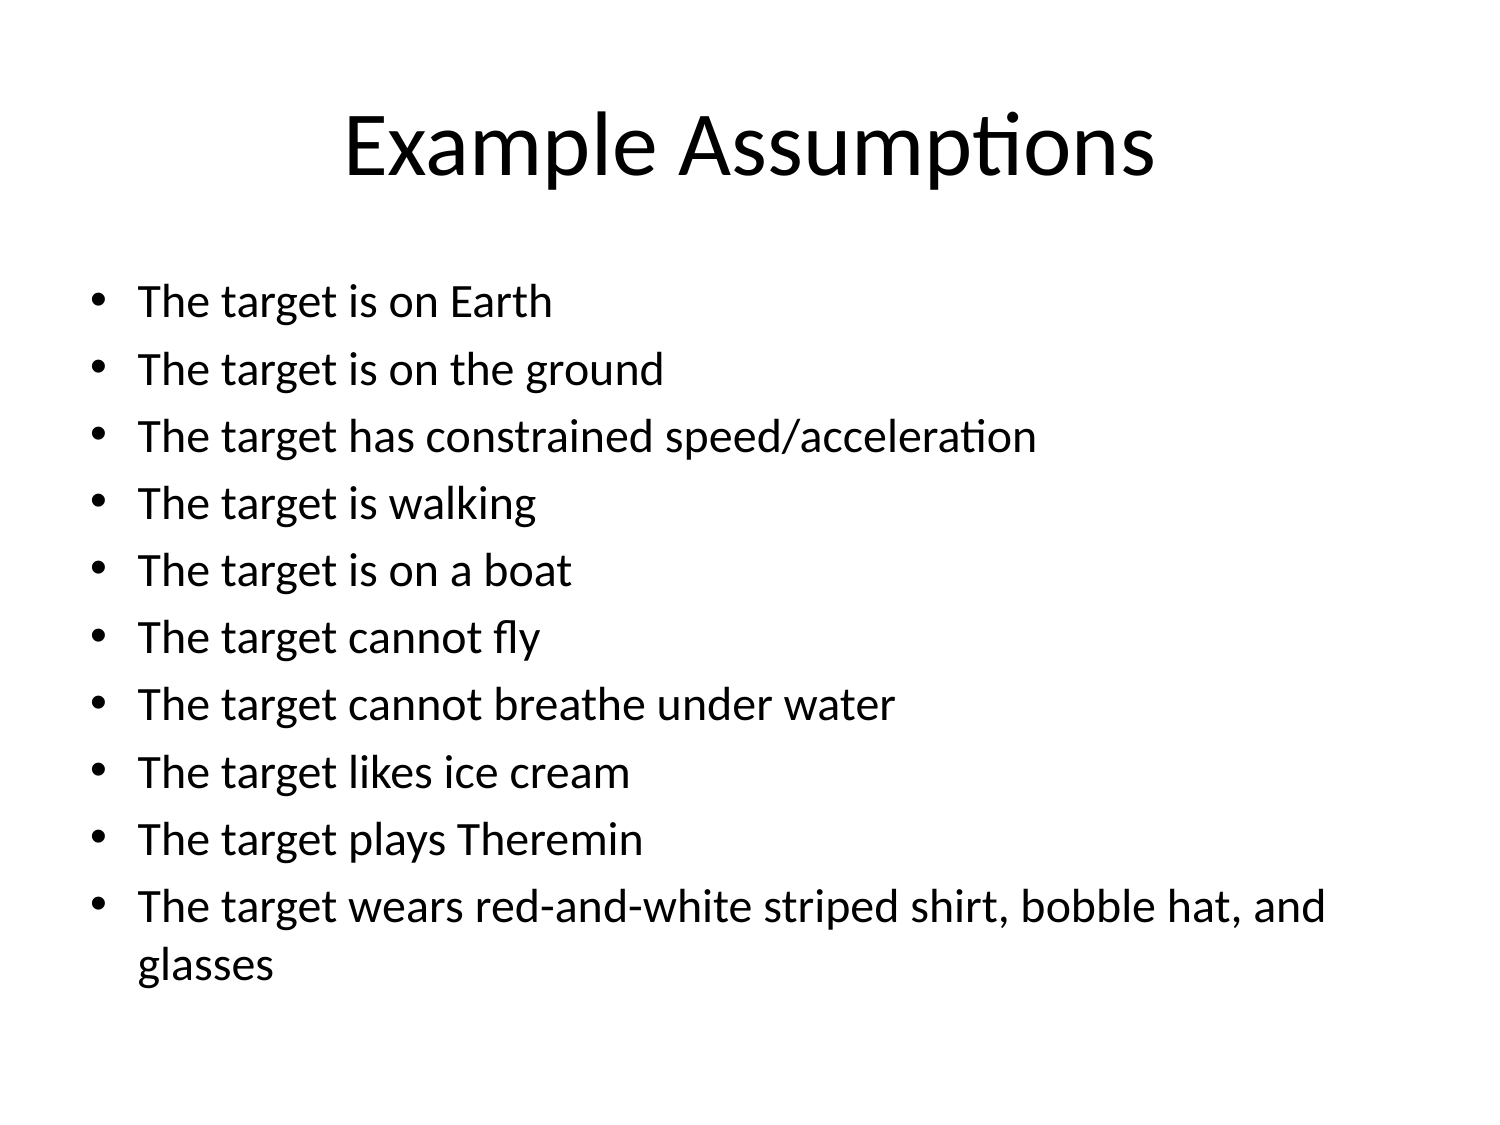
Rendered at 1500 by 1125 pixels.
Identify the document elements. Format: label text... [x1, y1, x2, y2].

list The target is on Earth The target is on the ground The target has constrained speed/acceleration The target is walking The target is on a boat The target cannot fly The target cannot breathe under water The target likes ice cream The target plays Theremin The target wears red-and-white striped shirt, bobble hat, and glasses [75, 262, 1425, 1005]
title Example Assumptions [75, 45, 1425, 233]
